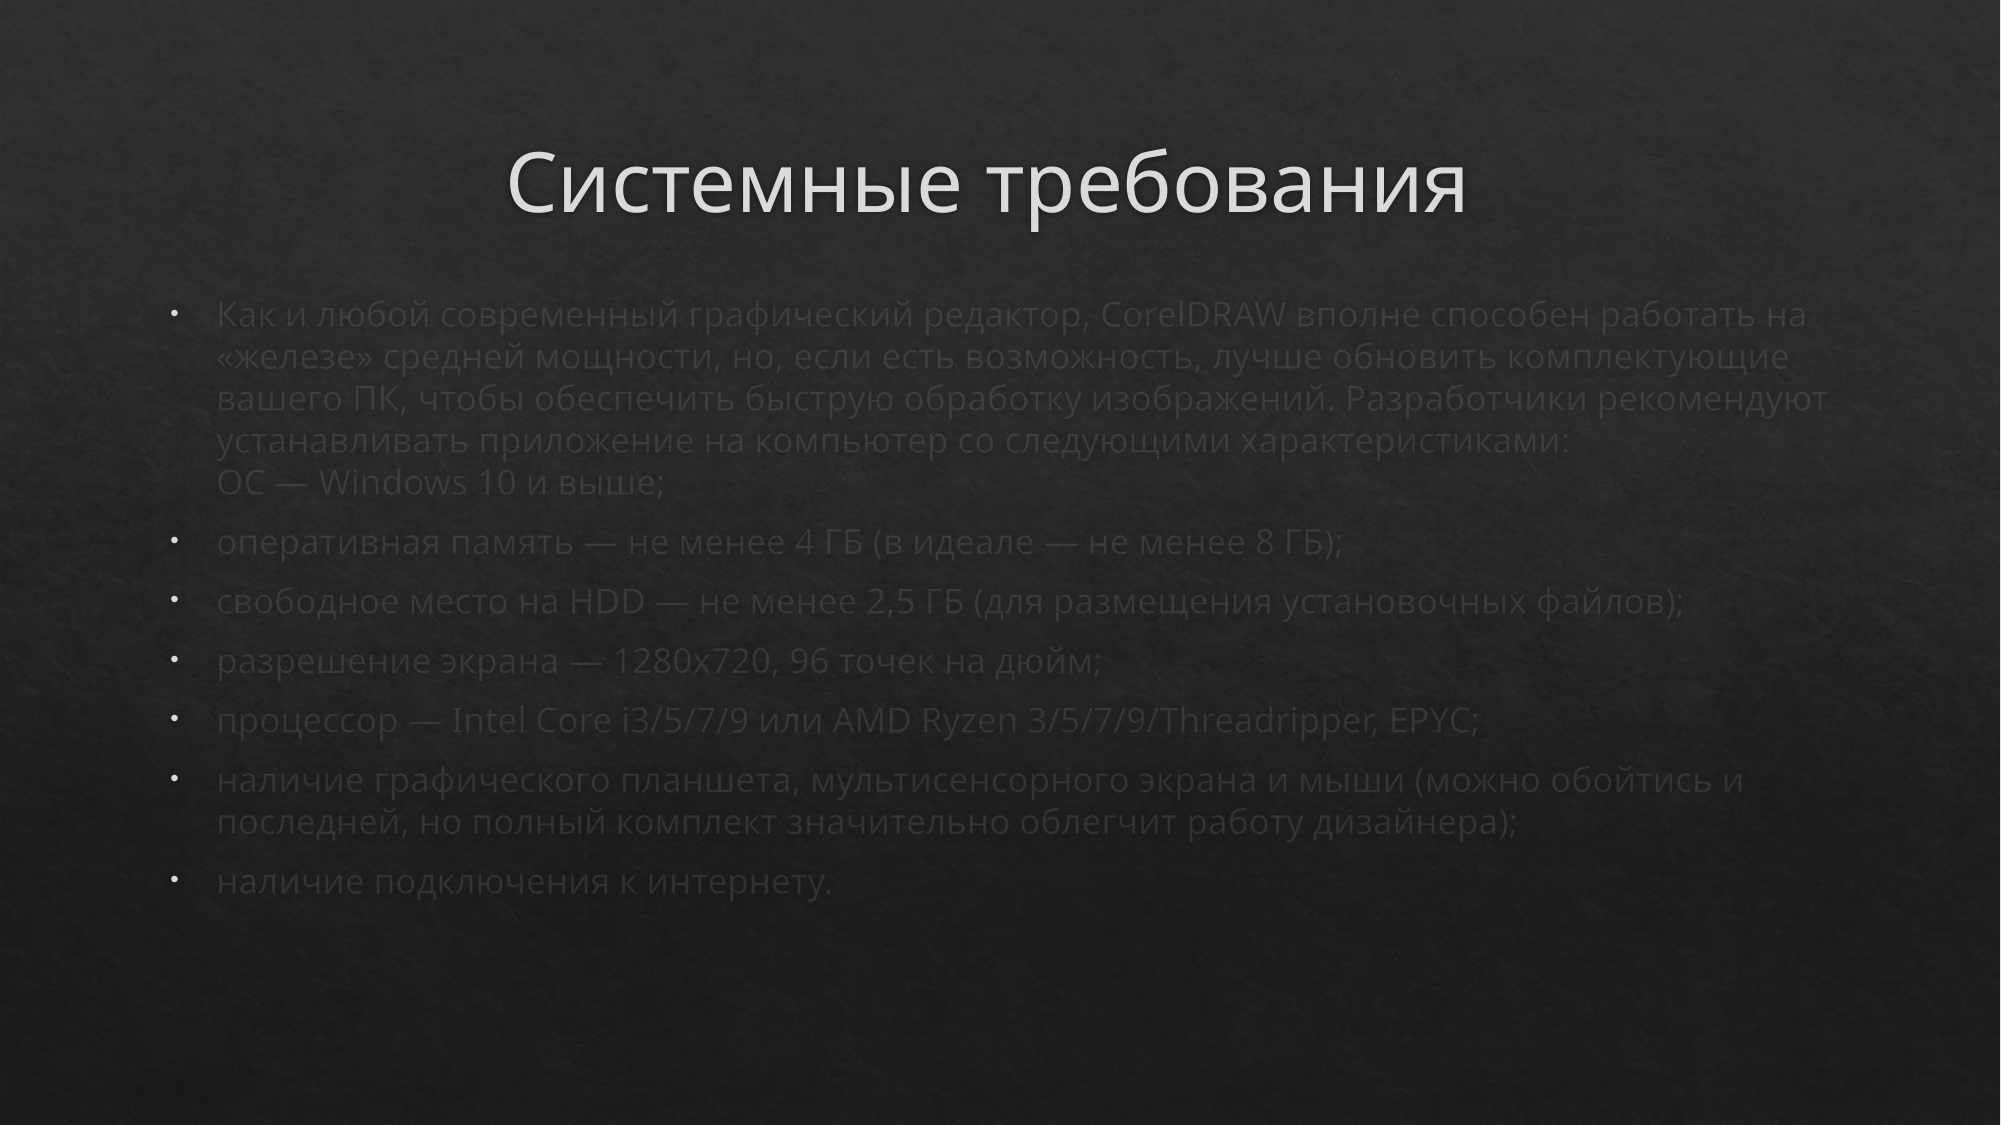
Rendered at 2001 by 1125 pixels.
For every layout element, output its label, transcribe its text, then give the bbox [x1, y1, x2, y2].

list Как и любой современный графический редактор, CorelDRAW вполне способен работать на «железе» средней мощности, но, если есть возможность, лучше обновить комплектующие вашего ПК, чтобы обеспечить быструю обработку изображений. Разработчики рекомендуют устанавливать приложение на компьютер со следующими характеристиками: ОС — Windows 10 и выше; оперативная память — не менее 4 ГБ (в идеале — не менее 8 ГБ); свободное место на HDD — не менее 2,5 ГБ (для размещения установочных файлов); разрешение экрана — 1280х720, 96 точек на дюйм; процессор — Intel Core i3/5/7/9 или AMD Ryzen 3/5/7/9/Threadripper, EPYC; наличие графического планшета, мультисенсорного экрана и мыши (можно обойтись и последней, но полный комплект значительно облегчит работу дизайнера); наличие подключения к интернету. [149, 284, 1849, 950]
title Системные требования [149, 99, 1849, 260]
